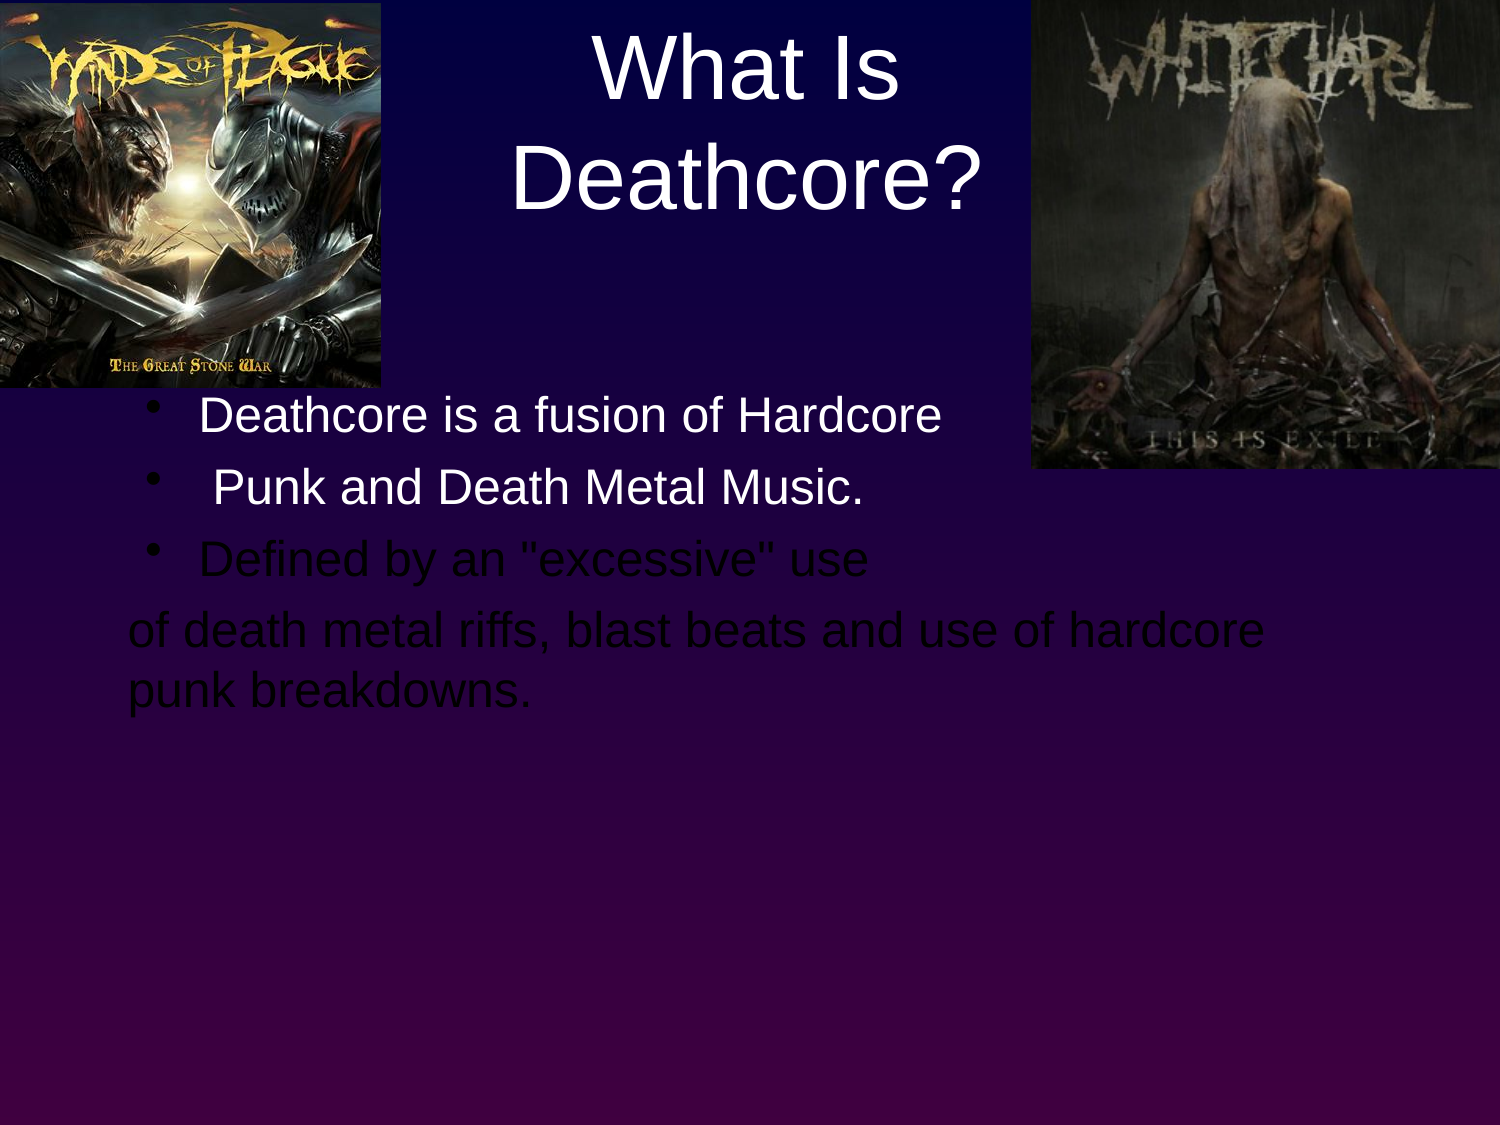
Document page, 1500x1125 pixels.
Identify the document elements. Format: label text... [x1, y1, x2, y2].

list Deathcore is a fusion of Hardcore Punk and Death Metal Music. Defined by an "excessive" use of death metal riffs, blast beats and use of hardcore punk breakdowns. [112, 374, 1463, 1028]
picture [1030, 0, 1500, 469]
title What Is Deathcore? [380, 0, 1028, 236]
picture [0, 2, 381, 388]
